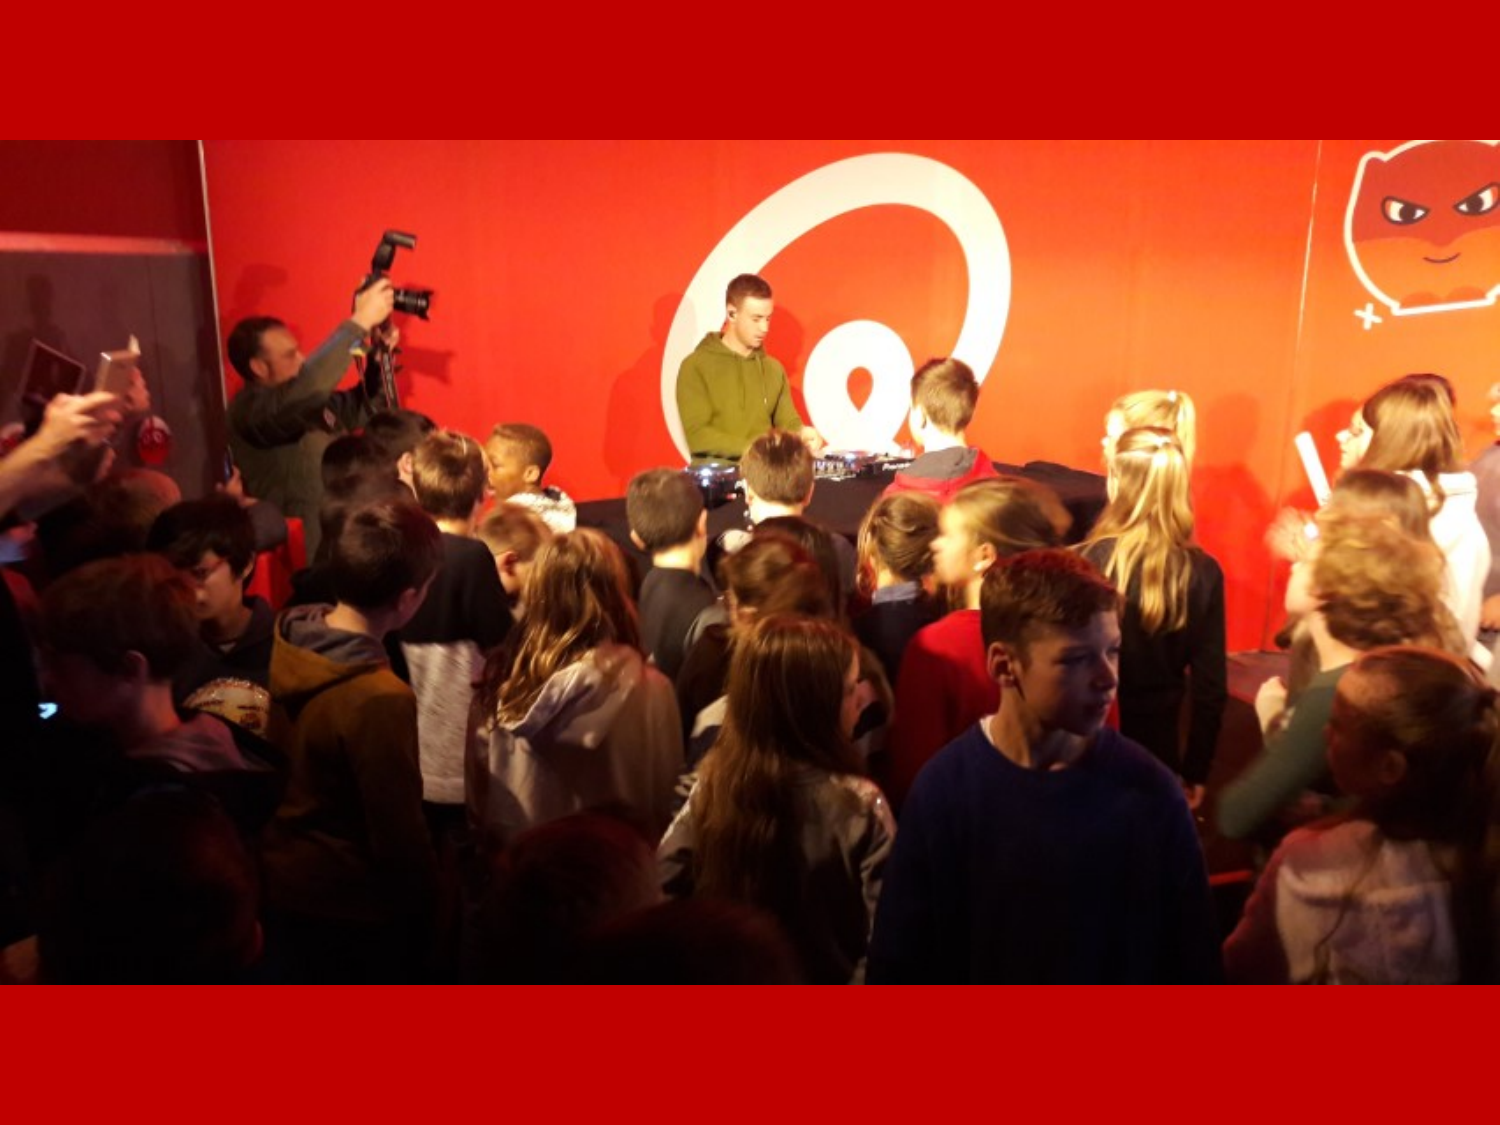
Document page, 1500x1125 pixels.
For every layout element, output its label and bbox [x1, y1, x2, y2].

picture [0, 140, 1500, 985]
